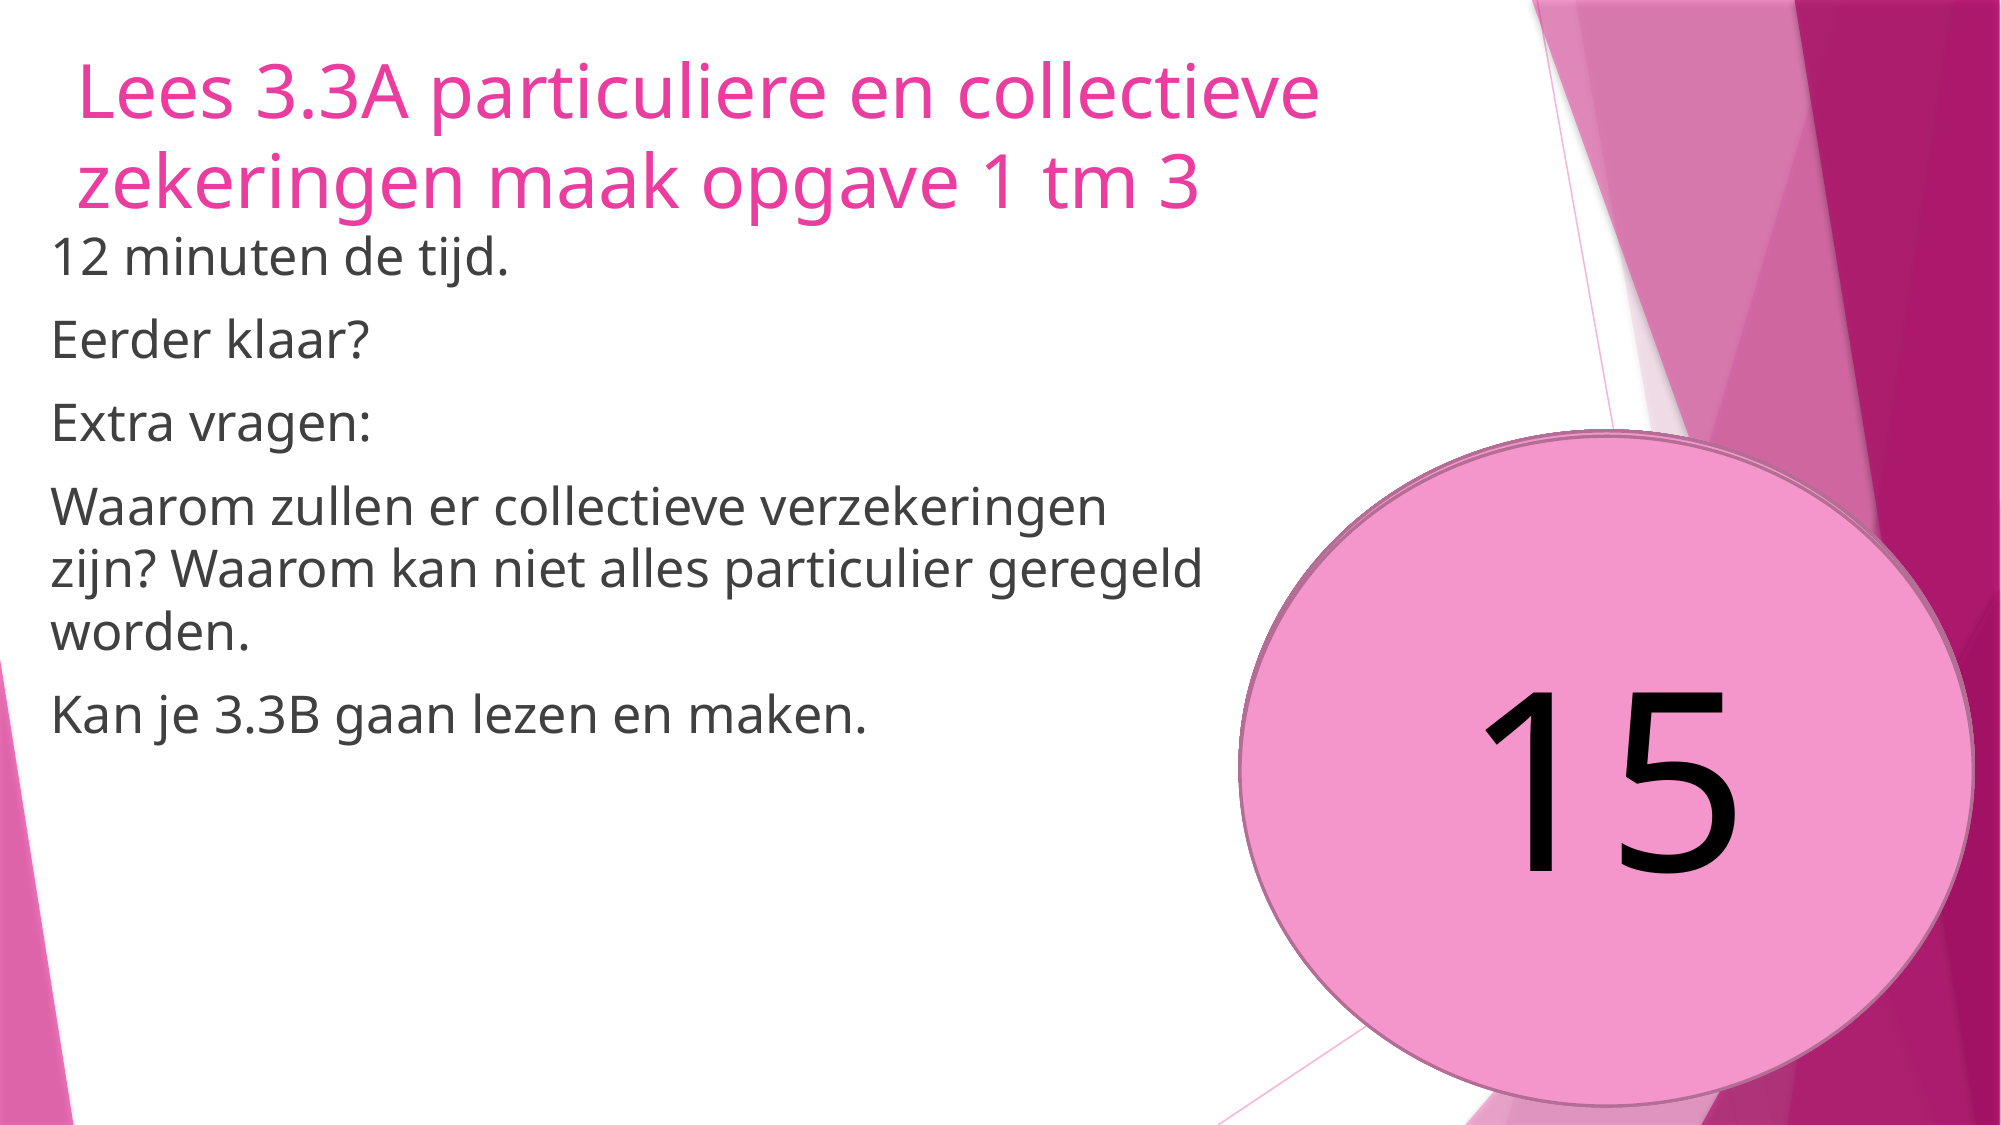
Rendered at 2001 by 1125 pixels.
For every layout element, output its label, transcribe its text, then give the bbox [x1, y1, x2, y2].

text_box 13 [1242, 429, 1972, 723]
list 12 minuten de tijd. Eerder klaar? Extra vragen: Waarom zullen er collectieve verzekeringen zijn? Waarom kan niet alles particulier geregeld worden. Kan je 3.3B gaan lezen en maken. [35, 215, 1241, 1008]
title Lees 3.3A particuliere en collectieve zekeringen maak opgave 1 tm 3 [61, 35, 1684, 317]
text_box 15 [1238, 434, 1975, 1108]
